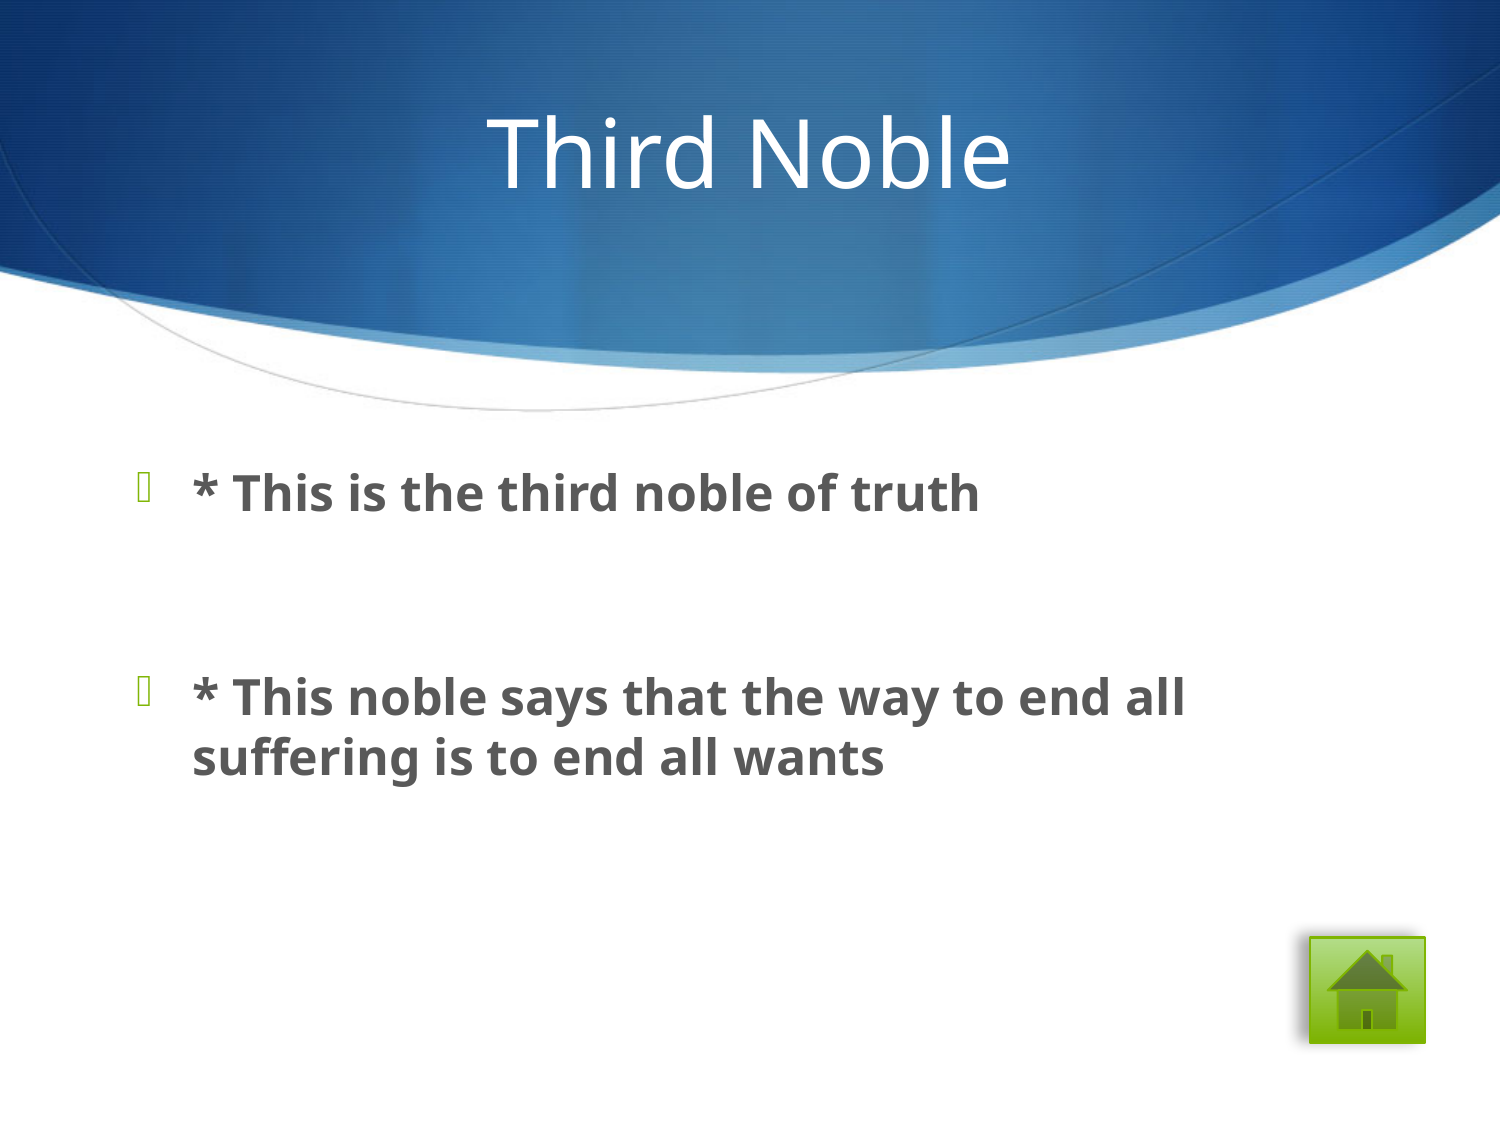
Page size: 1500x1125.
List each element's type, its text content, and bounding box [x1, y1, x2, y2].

title Third Noble [75, 56, 1425, 245]
text_box [1309, 936, 1426, 1044]
picture [0, 0, 1500, 1125]
list * This is the third noble of truth * This noble says that the way to end all suffering is to end all wants [121, 454, 1379, 991]
